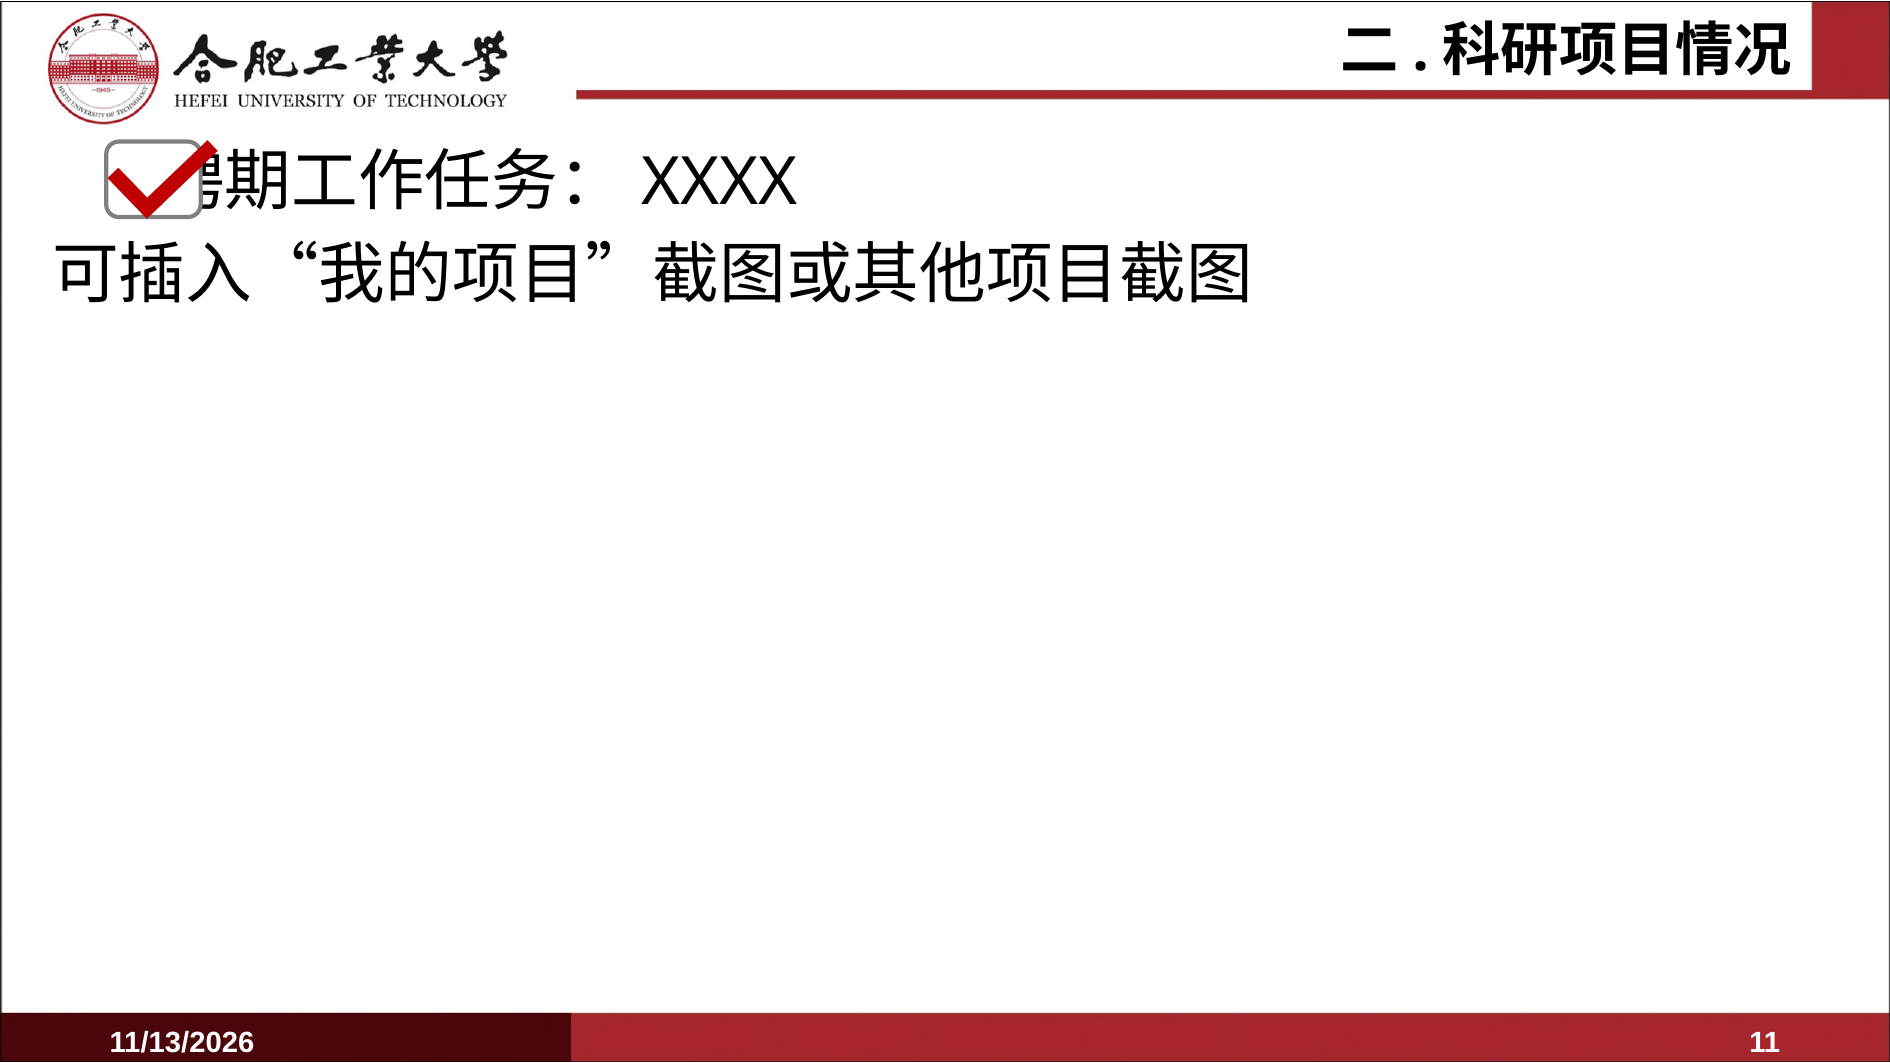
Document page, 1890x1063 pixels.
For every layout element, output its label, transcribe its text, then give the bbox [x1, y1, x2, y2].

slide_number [94, 1015, 536, 1063]
list 聘期工作任务：XXXX 可插入“我的项目”截图或其他项目截图 [37, 129, 1838, 981]
title 二.科研项目情况 [587, 0, 1808, 95]
picture [0, 1, 1890, 1062]
slide_number 10 [1354, 1015, 1796, 1063]
